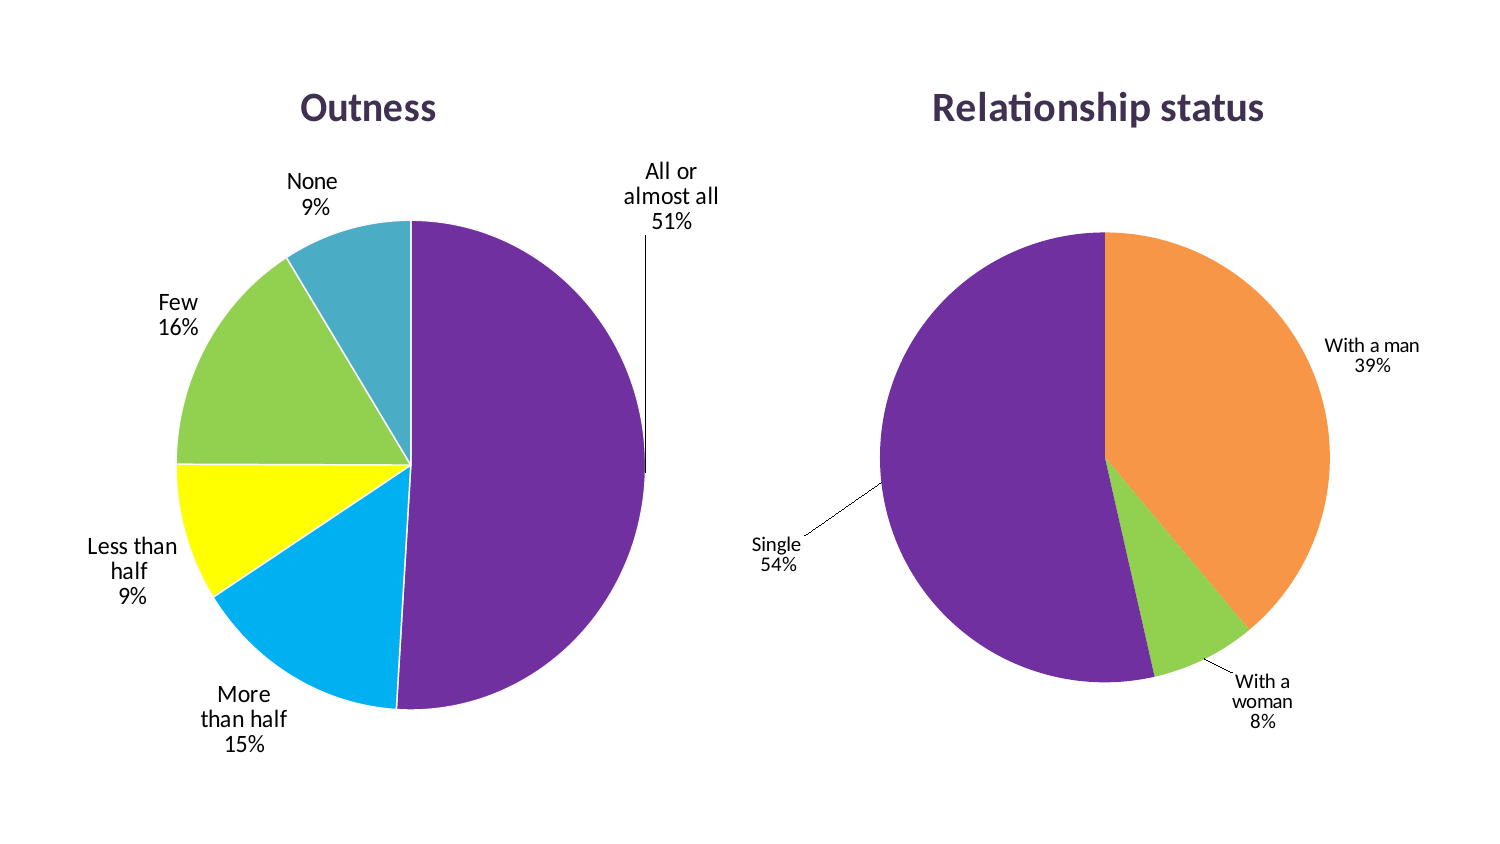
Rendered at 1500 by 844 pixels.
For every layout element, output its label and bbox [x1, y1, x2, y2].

chart [17, 54, 1448, 776]
